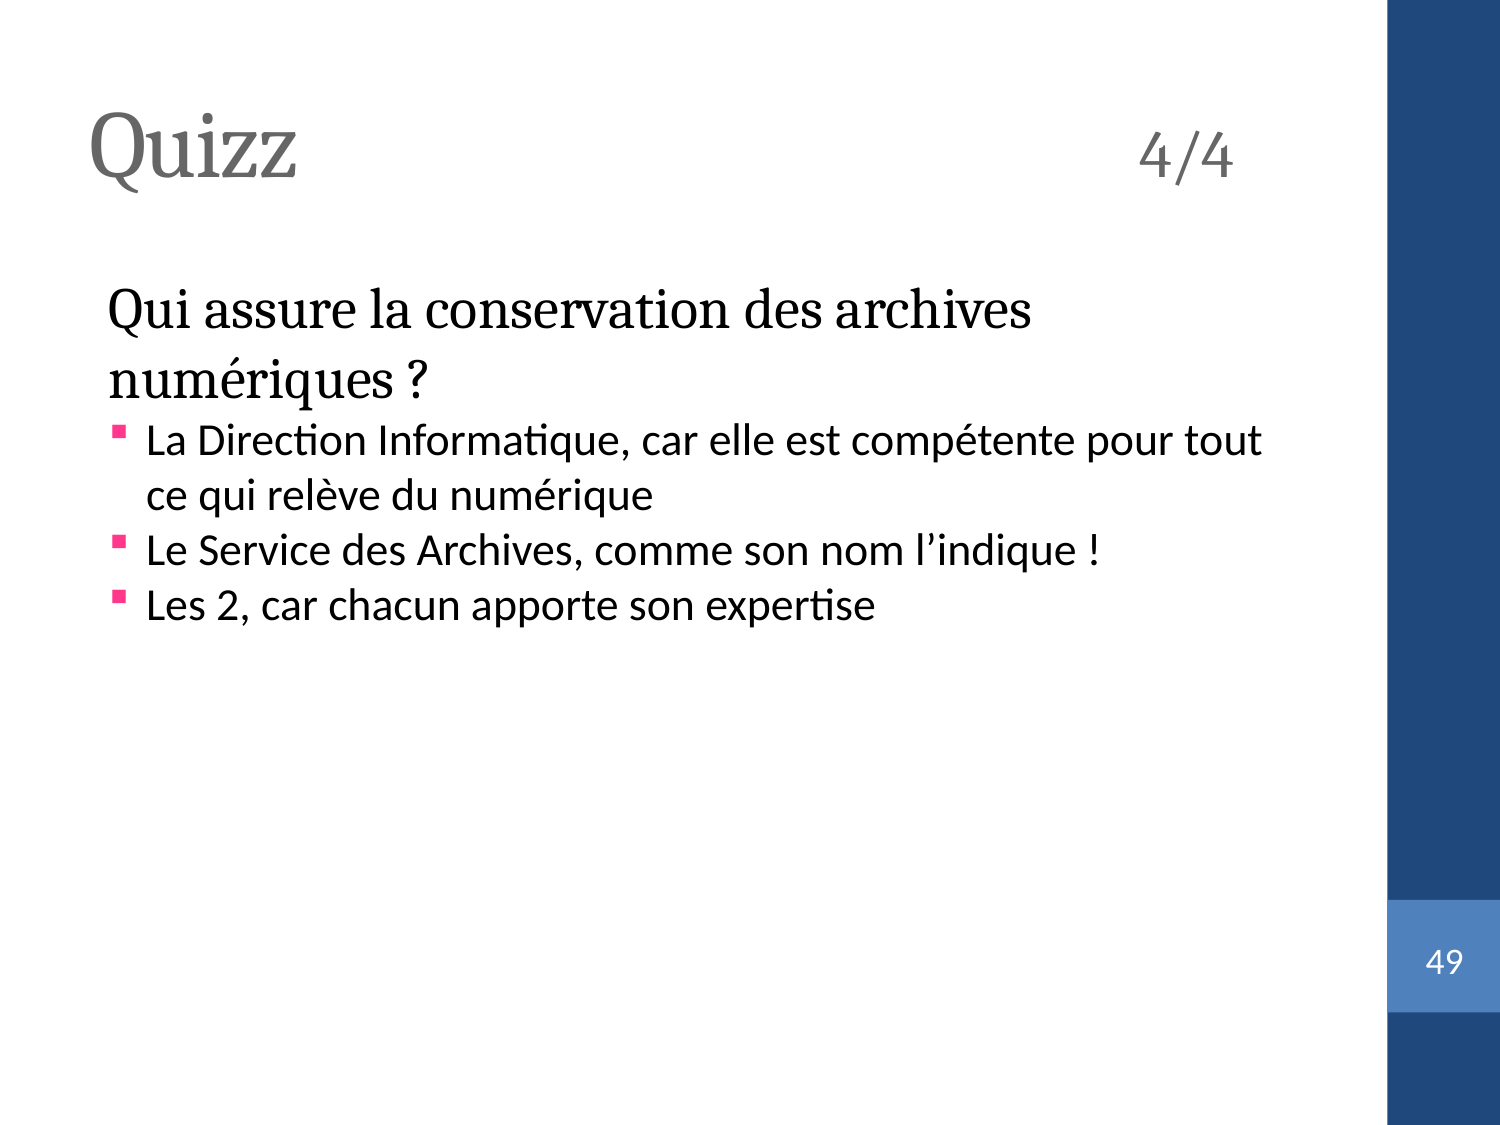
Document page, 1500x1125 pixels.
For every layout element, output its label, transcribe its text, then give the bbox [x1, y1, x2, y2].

text_box Qui assure la conservation des archives numériques ? La Direction Informatique, car elle est compétente pour tout ce qui relève du numérique Le Service des Archives, comme son nom l’indique ! Les 2, car chacun apporte son expertise [74, 262, 1325, 1050]
text_box <numéro> [1399, 926, 1490, 992]
text_box Quizz 4/4 [74, 45, 1325, 233]
